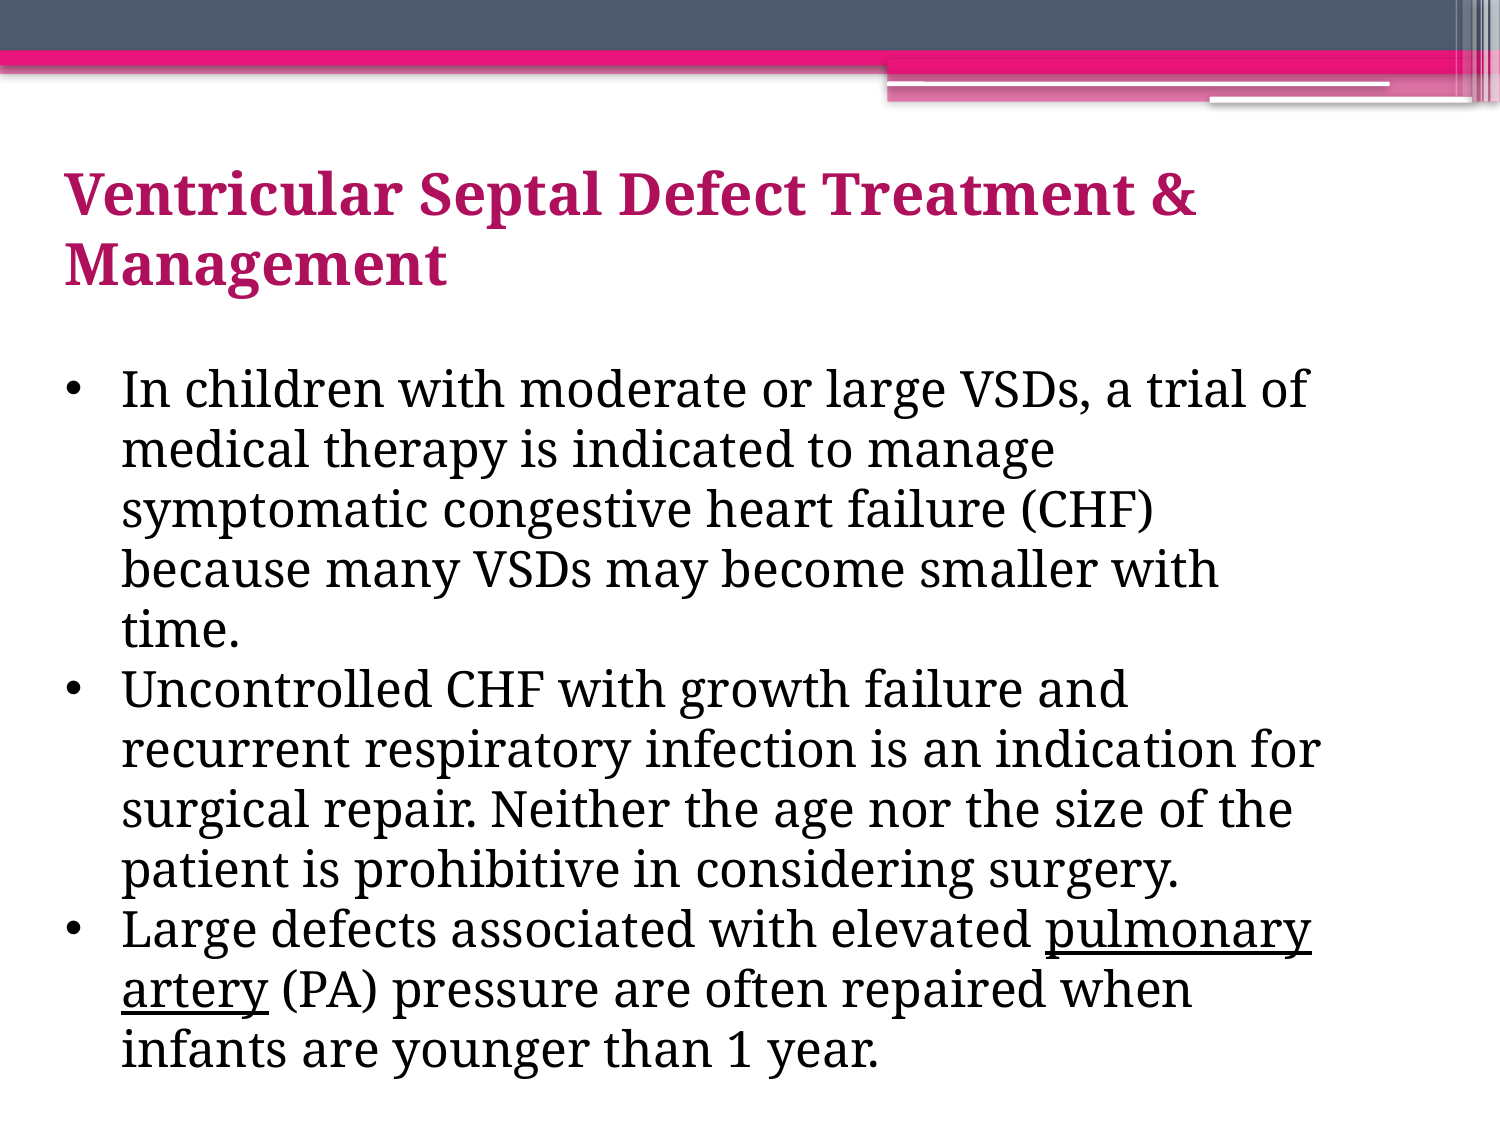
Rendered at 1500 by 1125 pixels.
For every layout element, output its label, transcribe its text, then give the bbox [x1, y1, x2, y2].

text_box In children with moderate or large VSDs, a trial of medical therapy is indicated to manage symptomatic congestive heart failure (CHF) because many VSDs may become smaller with time. Uncontrolled CHF with growth failure and recurrent respiratory infection is an indication for surgical repair. Neither the age nor the size of the patient is prohibitive in considering surgery. Large defects associated with elevated pulmonary artery (PA) pressure are often repaired when infants are younger than 1 year. [50, 349, 1350, 1085]
text_box Ventricular Septal Defect Treatment & Management [50, 149, 1350, 305]
